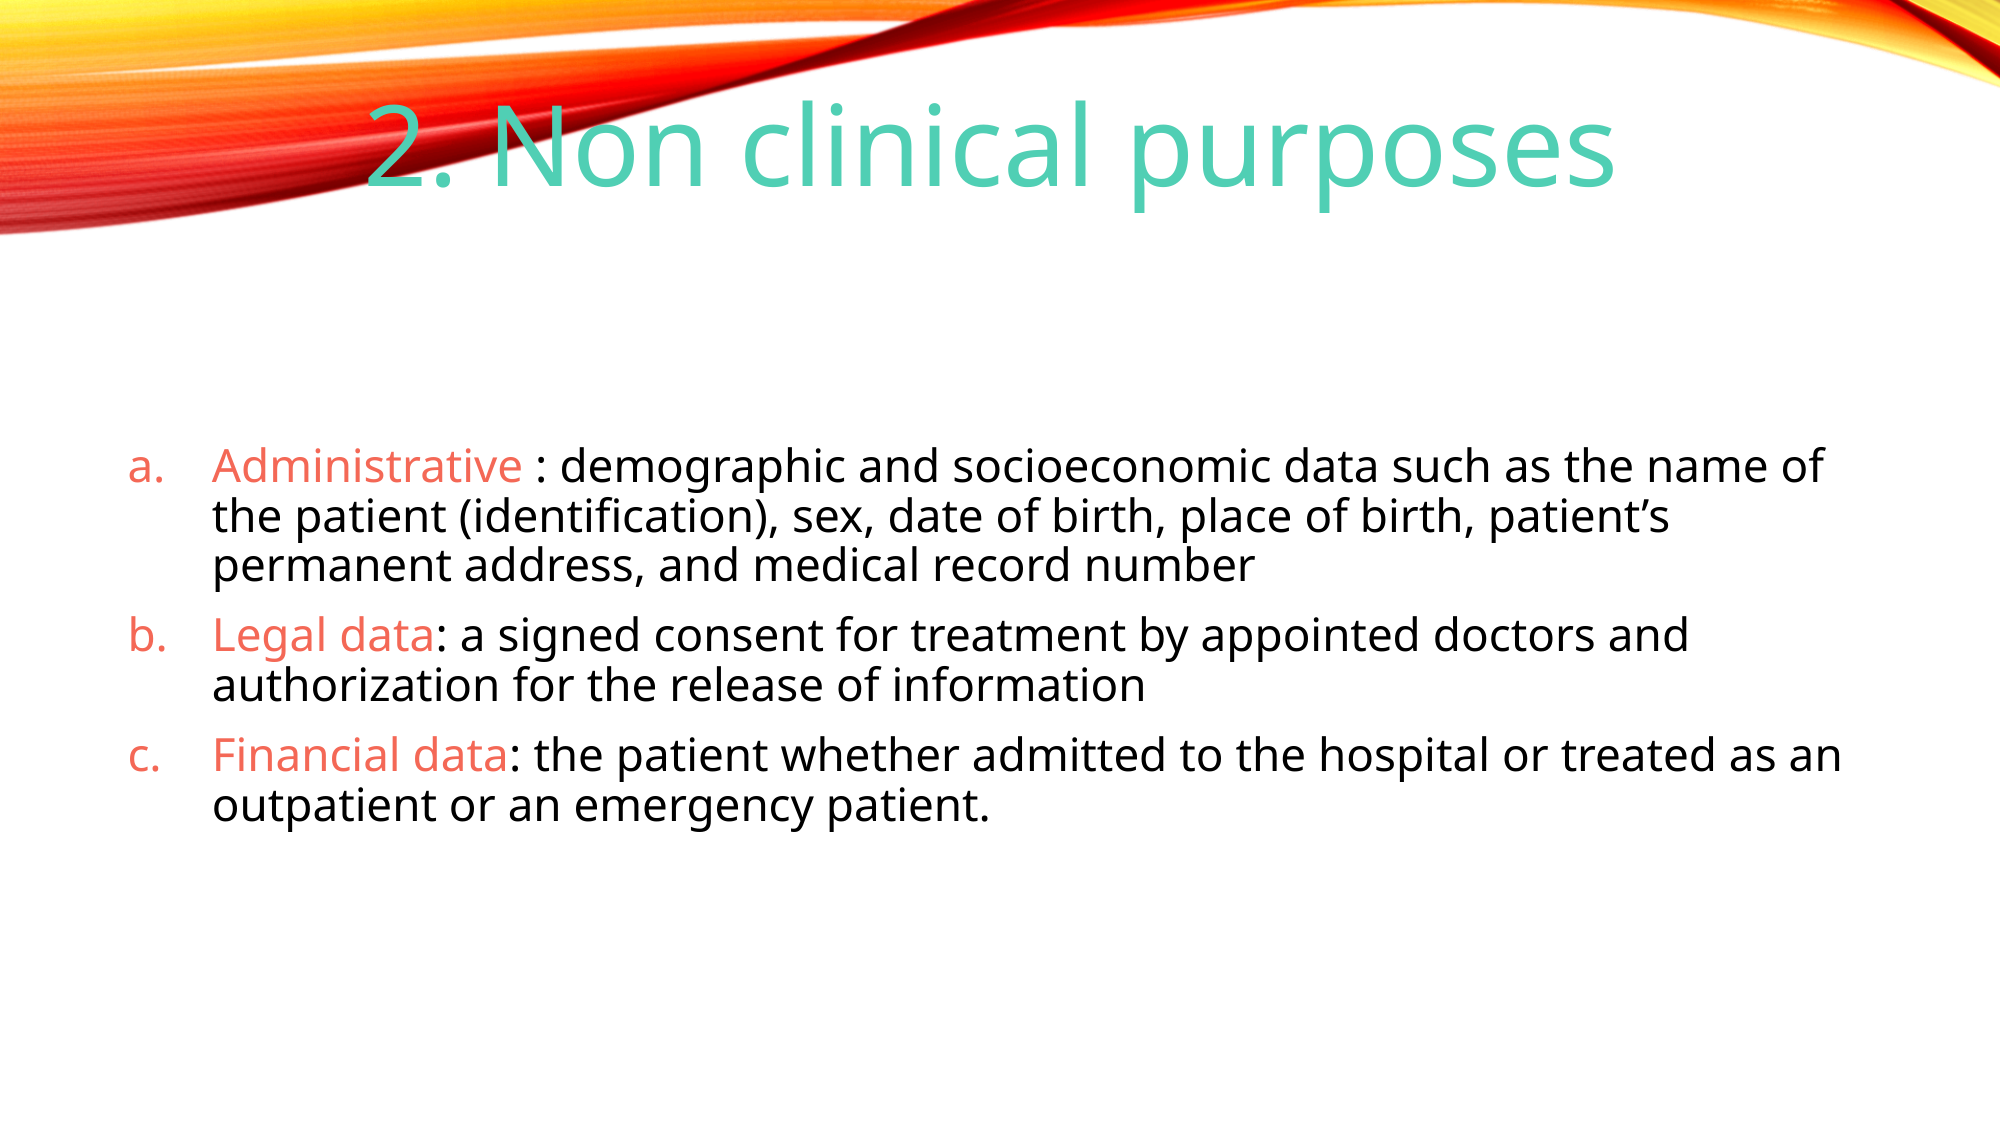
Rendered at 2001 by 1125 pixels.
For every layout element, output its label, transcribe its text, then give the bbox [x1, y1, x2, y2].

text_box 2. Non clinical purposes [348, 66, 1694, 217]
list Administrative : demographic and socioeconomic data such as the name of the patient (identification), sex, date of birth, place of birth, patient’s permanent address, and medical record number Legal data: a signed consent for treatment by appointed doctors and authorization for the release of information Financial data: the patient whether admitted to the hospital or treated as an outpatient or an emergency patient. [112, 360, 1888, 1021]
picture [0, 0, 2000, 237]
